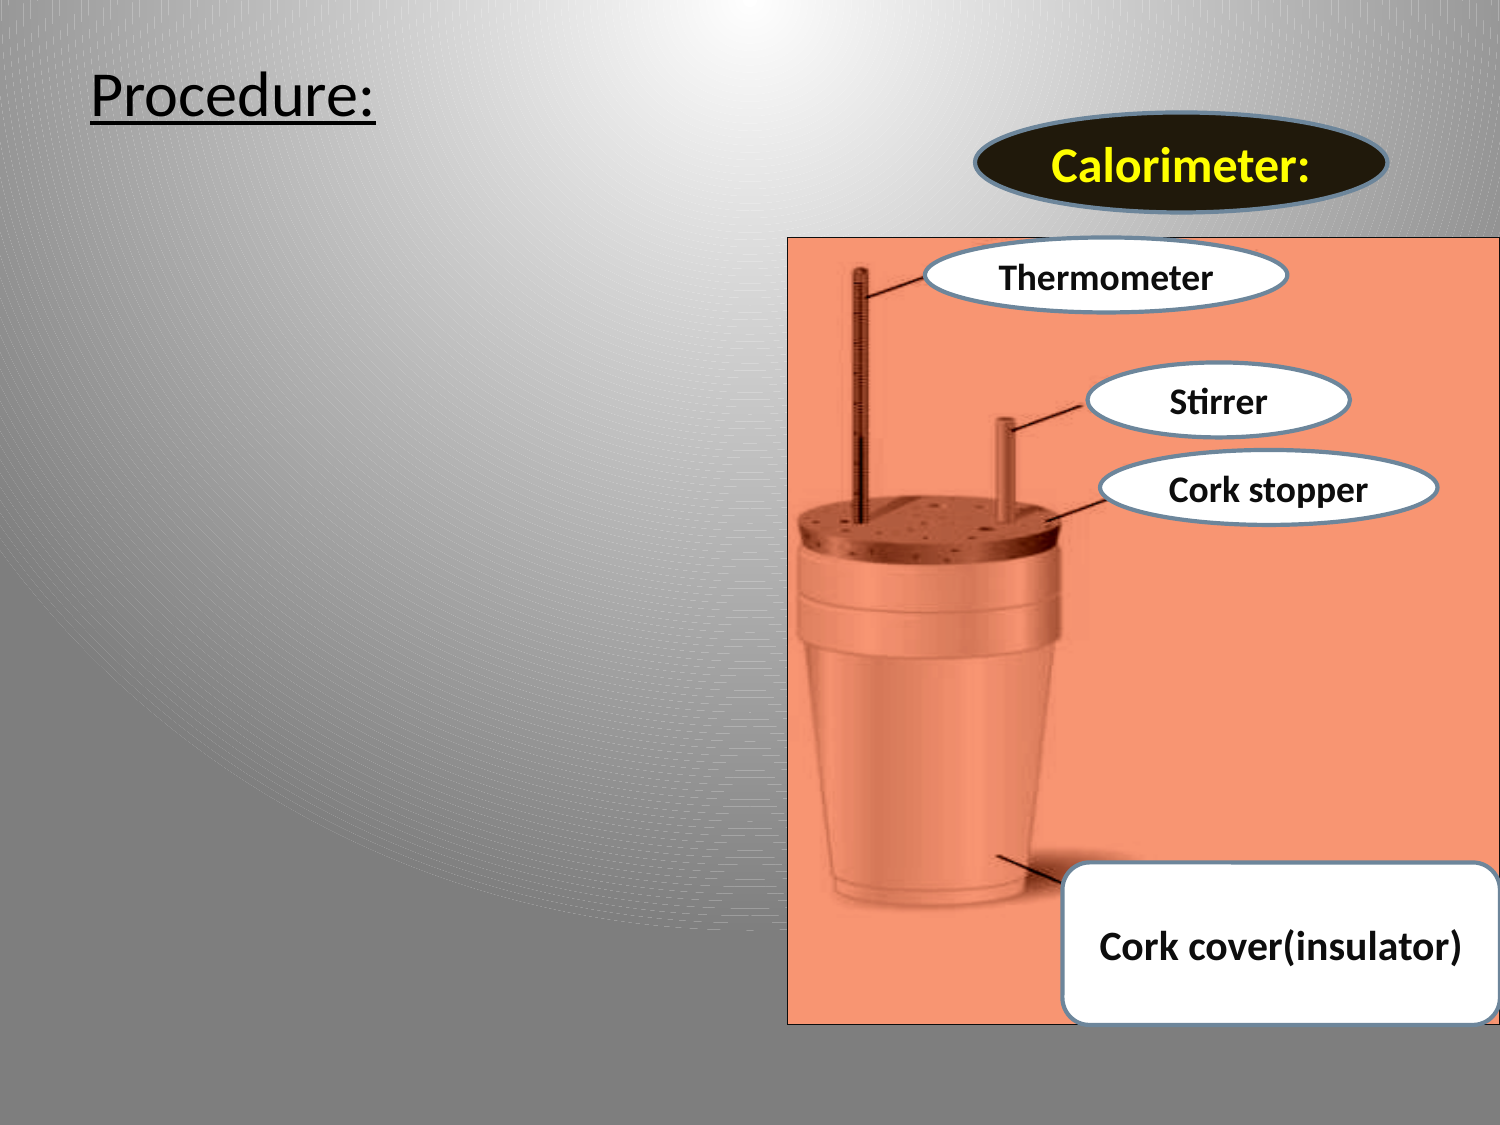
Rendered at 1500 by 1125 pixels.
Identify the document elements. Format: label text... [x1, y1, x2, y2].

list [787, 237, 1500, 1026]
title Procedure: [75, 45, 1425, 138]
text_box Calorimeter: [972, 110, 1390, 215]
